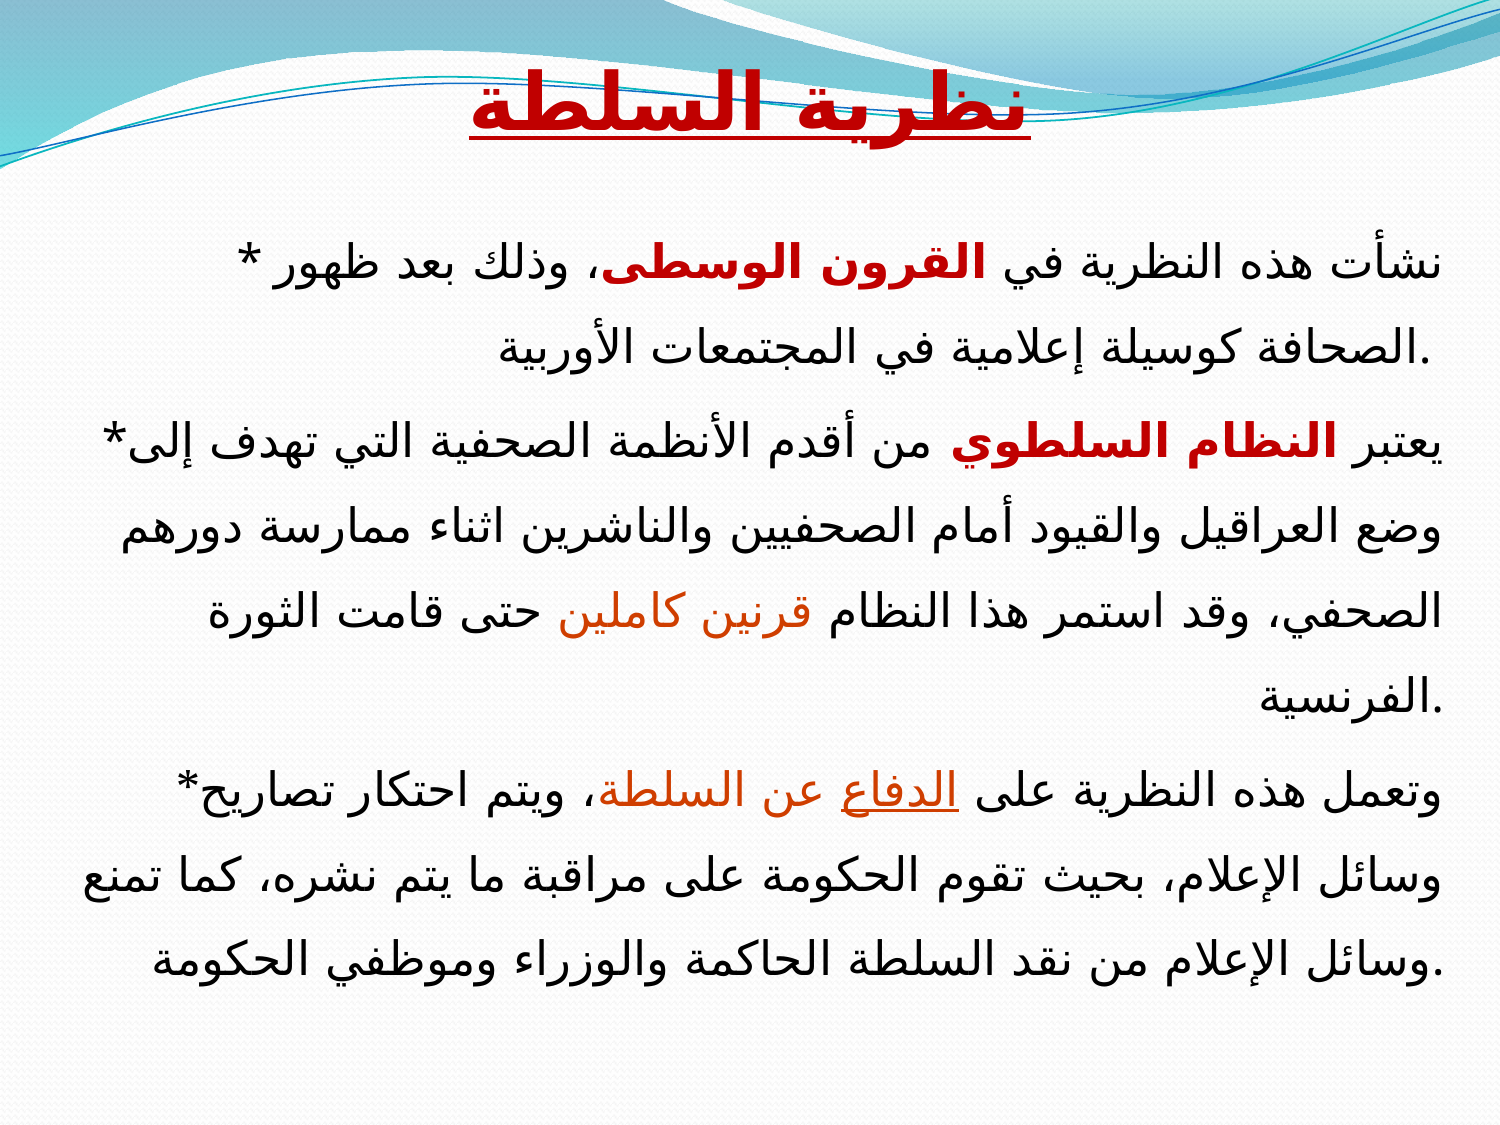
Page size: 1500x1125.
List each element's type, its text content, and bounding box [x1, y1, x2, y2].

list * نشأت هذه النظرية في القرون الوسطى، وذلك بعد ظهور الصحافة كوسيلة إعلامية في المجتمعات الأوربية. *يعتبر النظام السلطوي من أقدم الأنظمة الصحفية التي تهدف إلى وضع العراقيل والقيود أمام الصحفيين والناشرين اثناء ممارسة دورهم الصحفي، وقد استمر هذا النظام قرنين كاملين حتى قامت الثورة الفرنسية. *وتعمل هذه النظرية على الدفاع عن السلطة، ويتم احتكار تصاريح وسائل الإعلام، بحيث تقوم الحكومة على مراقبة ما يتم نشره، كما تمنع وسائل الإعلام من نقد السلطة الحاكمة والوزراء وموظفي الحكومة. [53, 196, 1459, 1059]
title نظرية السلطة [68, 42, 1432, 196]
